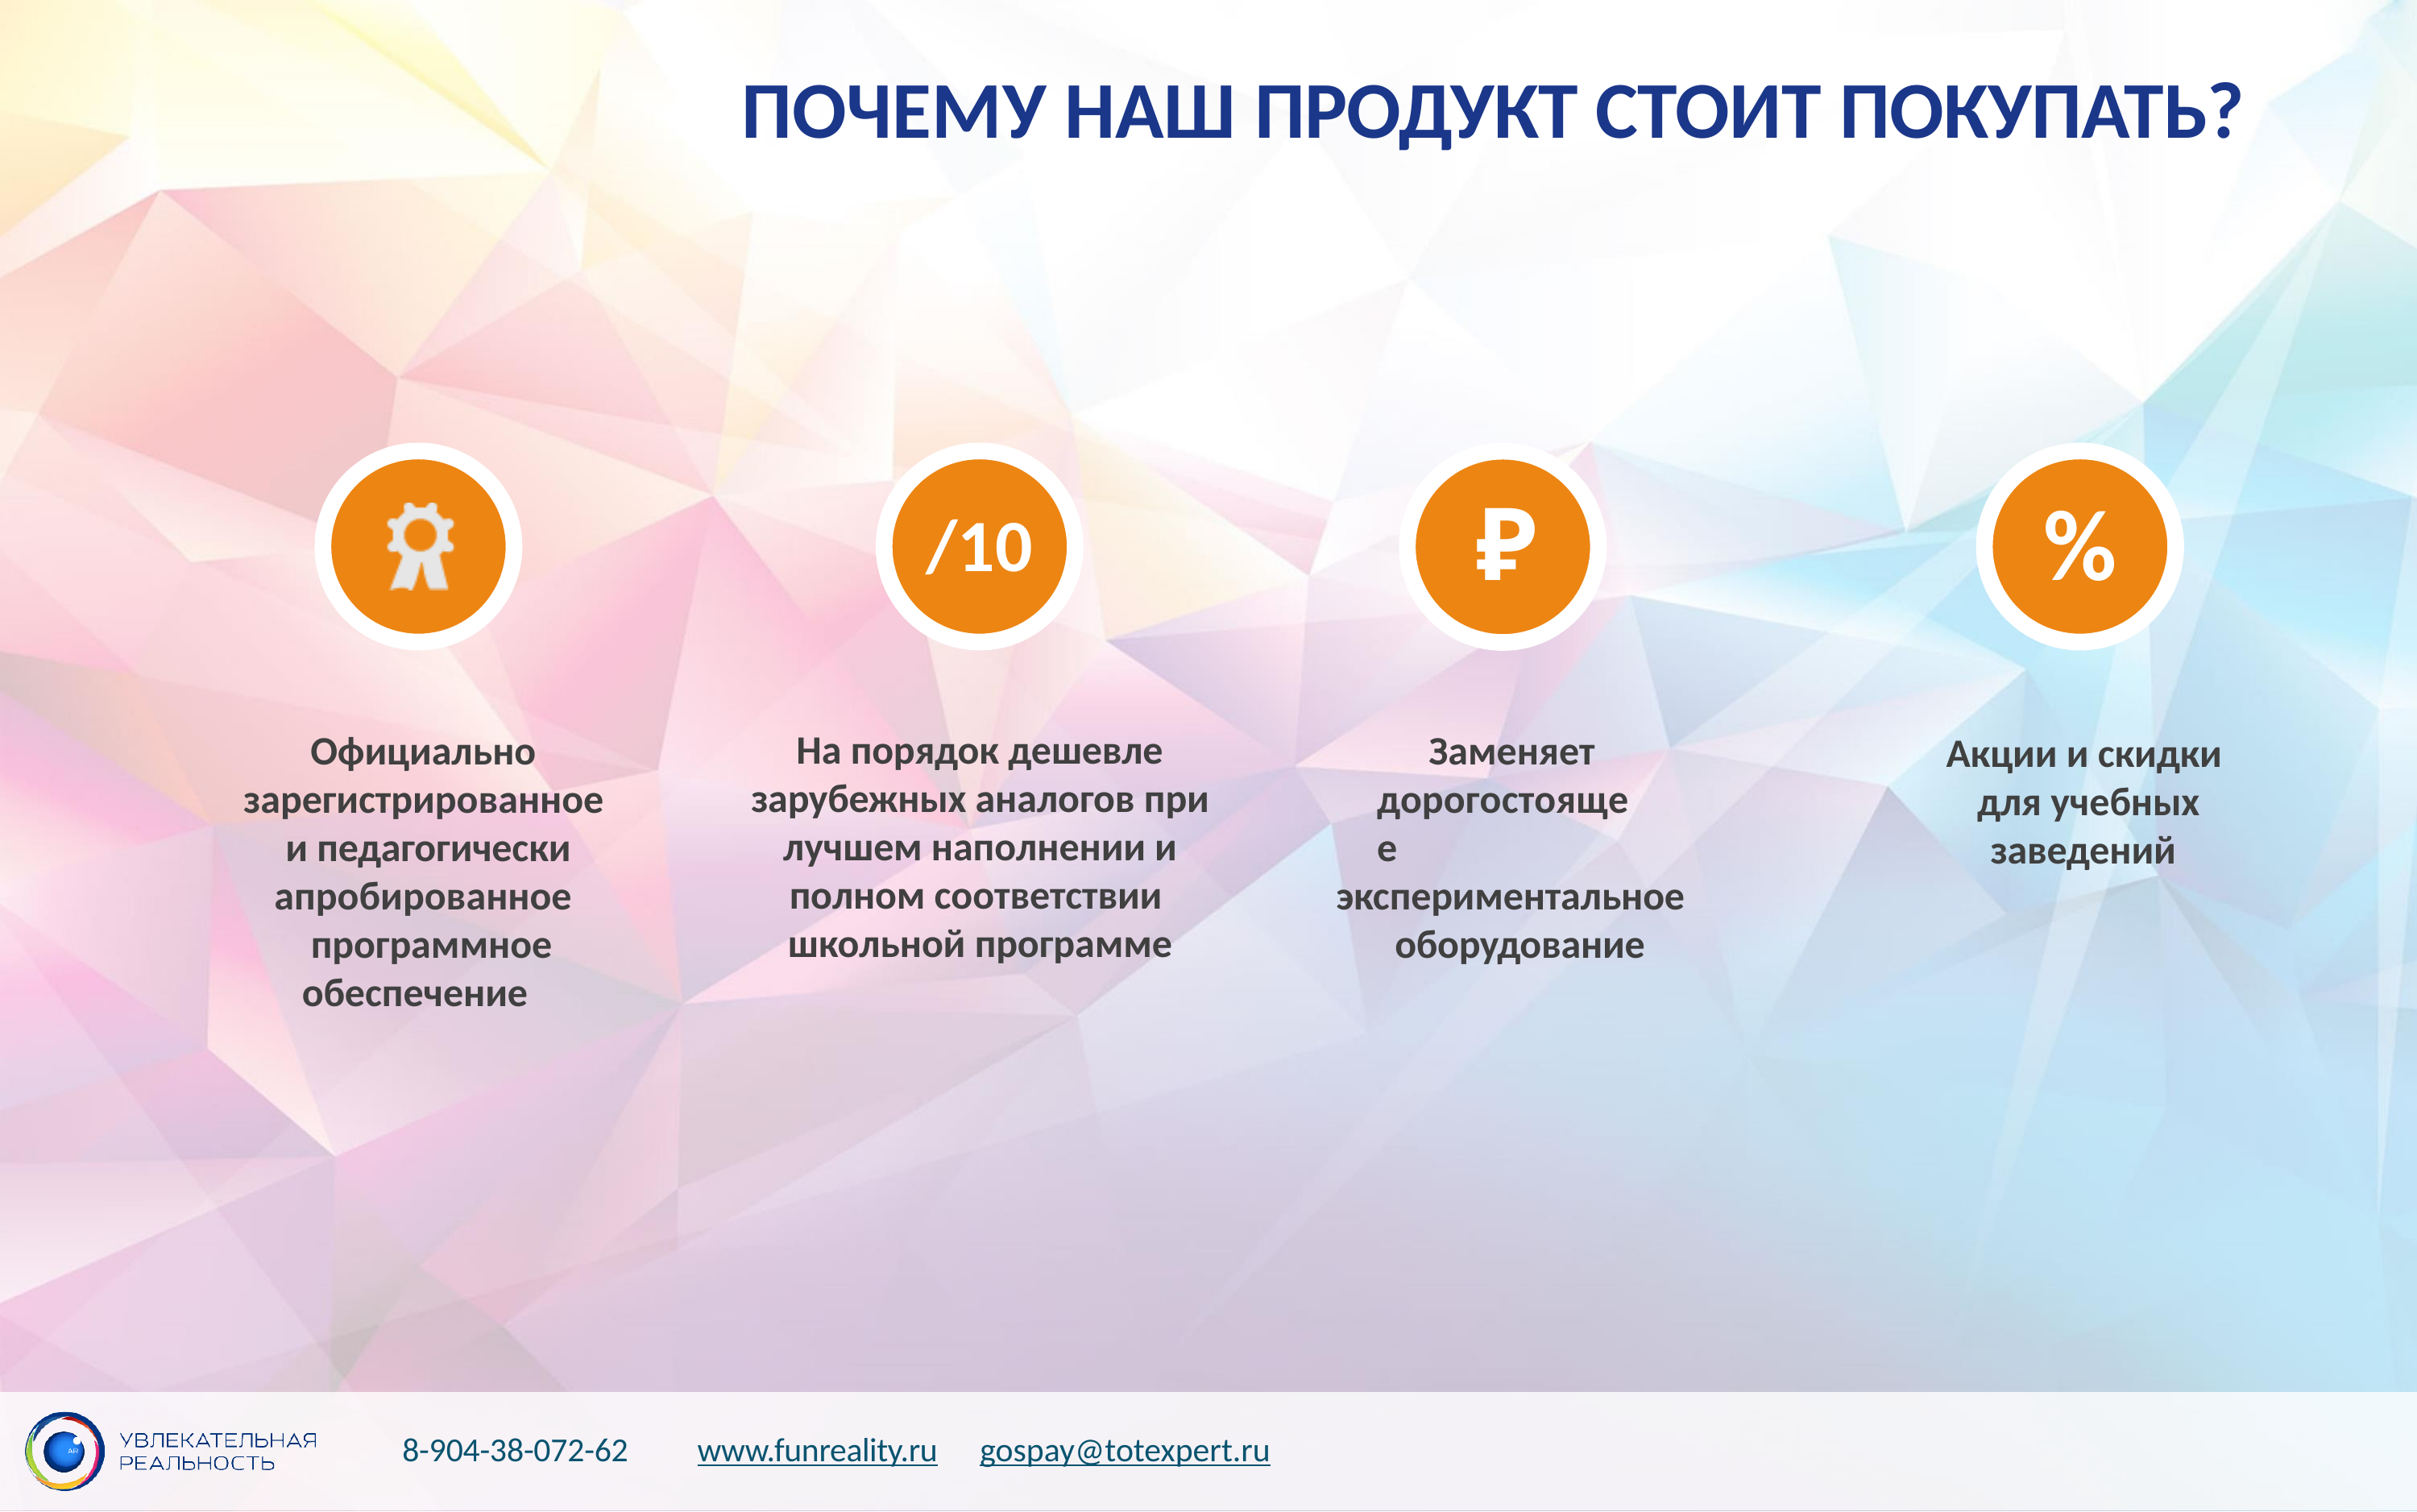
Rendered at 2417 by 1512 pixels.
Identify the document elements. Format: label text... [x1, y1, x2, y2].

text_box ПОЧЕМУ НАШ ПРОДУКТ СТОИТ ПОКУПАТЬ? [740, 56, 2259, 155]
picture [17, 1404, 323, 1498]
text_box Заменяет дорогостоящее экспериментальное оборудование [1334, 723, 1689, 967]
picture [0, 0, 2417, 1392]
text_box [884, 450, 1076, 643]
text_box [1407, 451, 1599, 639]
text_box [1984, 450, 2176, 643]
text_box На порядок дешевле зарубежных аналогов при лучшем наполнении и полном соответствии школьной программе [747, 722, 1213, 966]
text_box Акции и скидки для учебных заведений [1942, 725, 2224, 872]
footer gospay@totexpert.ru [978, 1435, 1279, 1512]
text_box Официально зарегистрированное и педагогически апробированное программное обеспечение [241, 723, 606, 1015]
title ₽ [1474, 478, 1532, 733]
text_box [377, 503, 465, 590]
text_box /10 [924, 495, 1035, 586]
text_box www.funreality.ru [695, 1435, 945, 1469]
text_box 8-904-38-072-62 [400, 1435, 654, 1469]
text_box % [2042, 478, 2119, 601]
text_box [322, 450, 515, 643]
